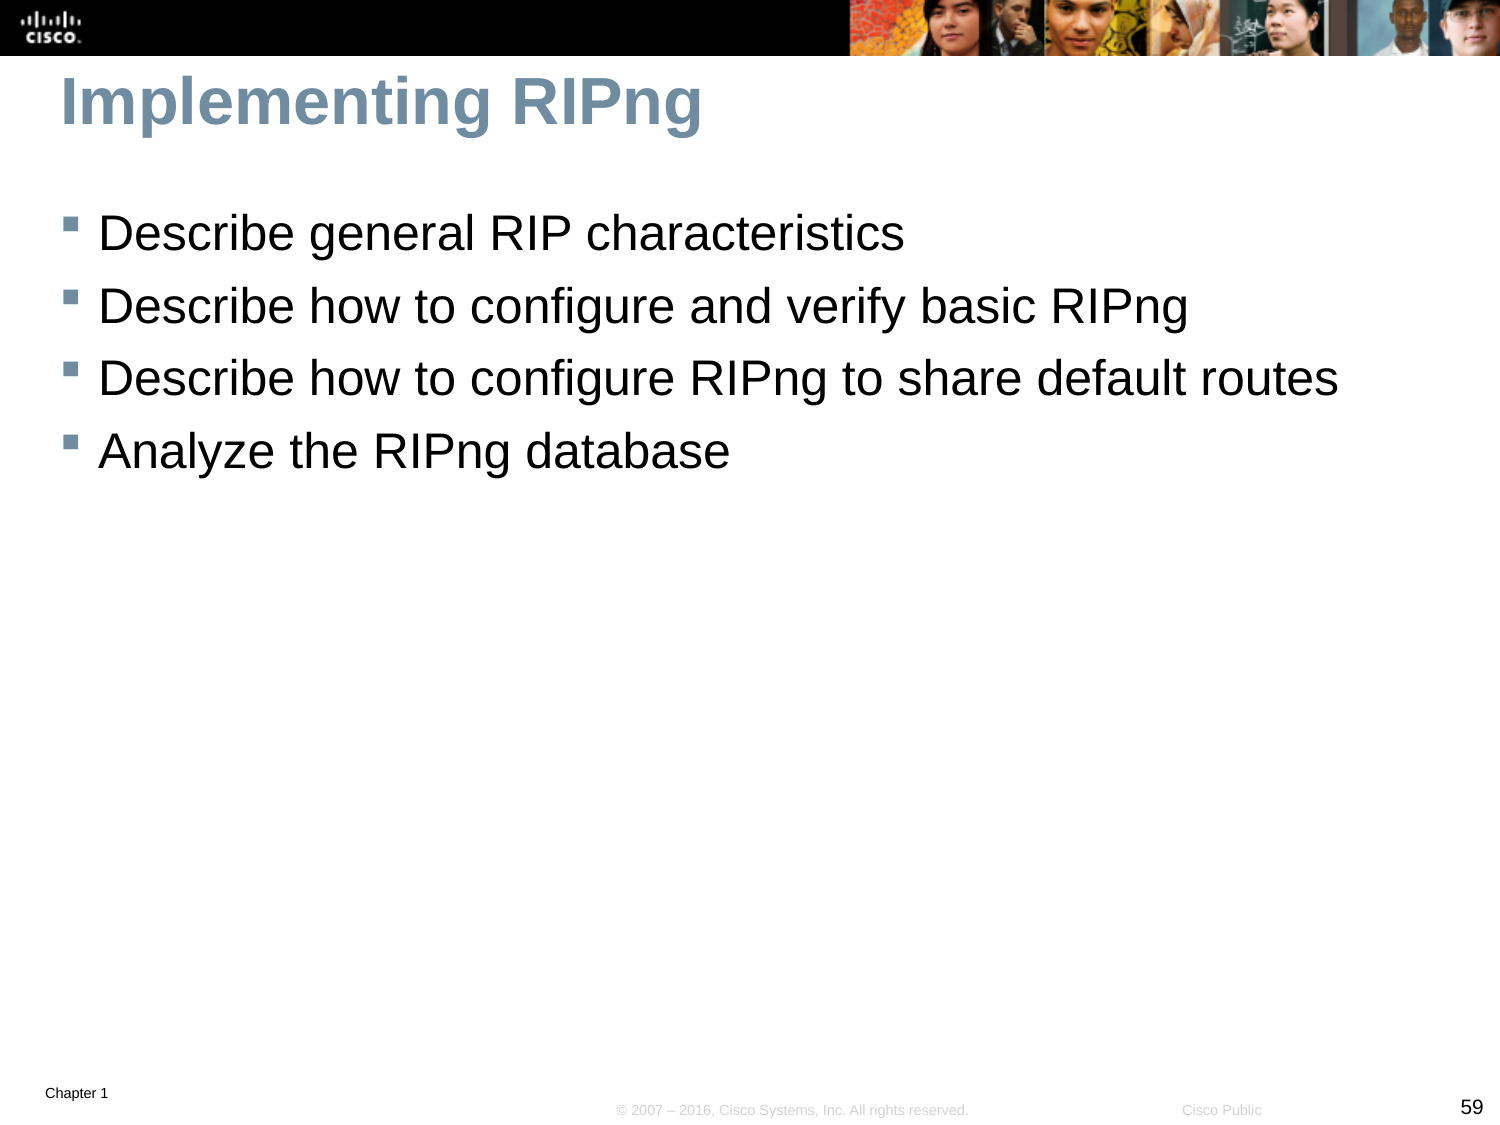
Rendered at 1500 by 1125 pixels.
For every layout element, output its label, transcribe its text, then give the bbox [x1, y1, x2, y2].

list Describe general RIP characteristics Describe how to configure and verify basic RIPng Describe how to configure RIPng to share default routes Analyze the RIPng database [45, 193, 1444, 1037]
picture [0, 0, 1500, 56]
title Implementing RIPng [45, 59, 1444, 182]
